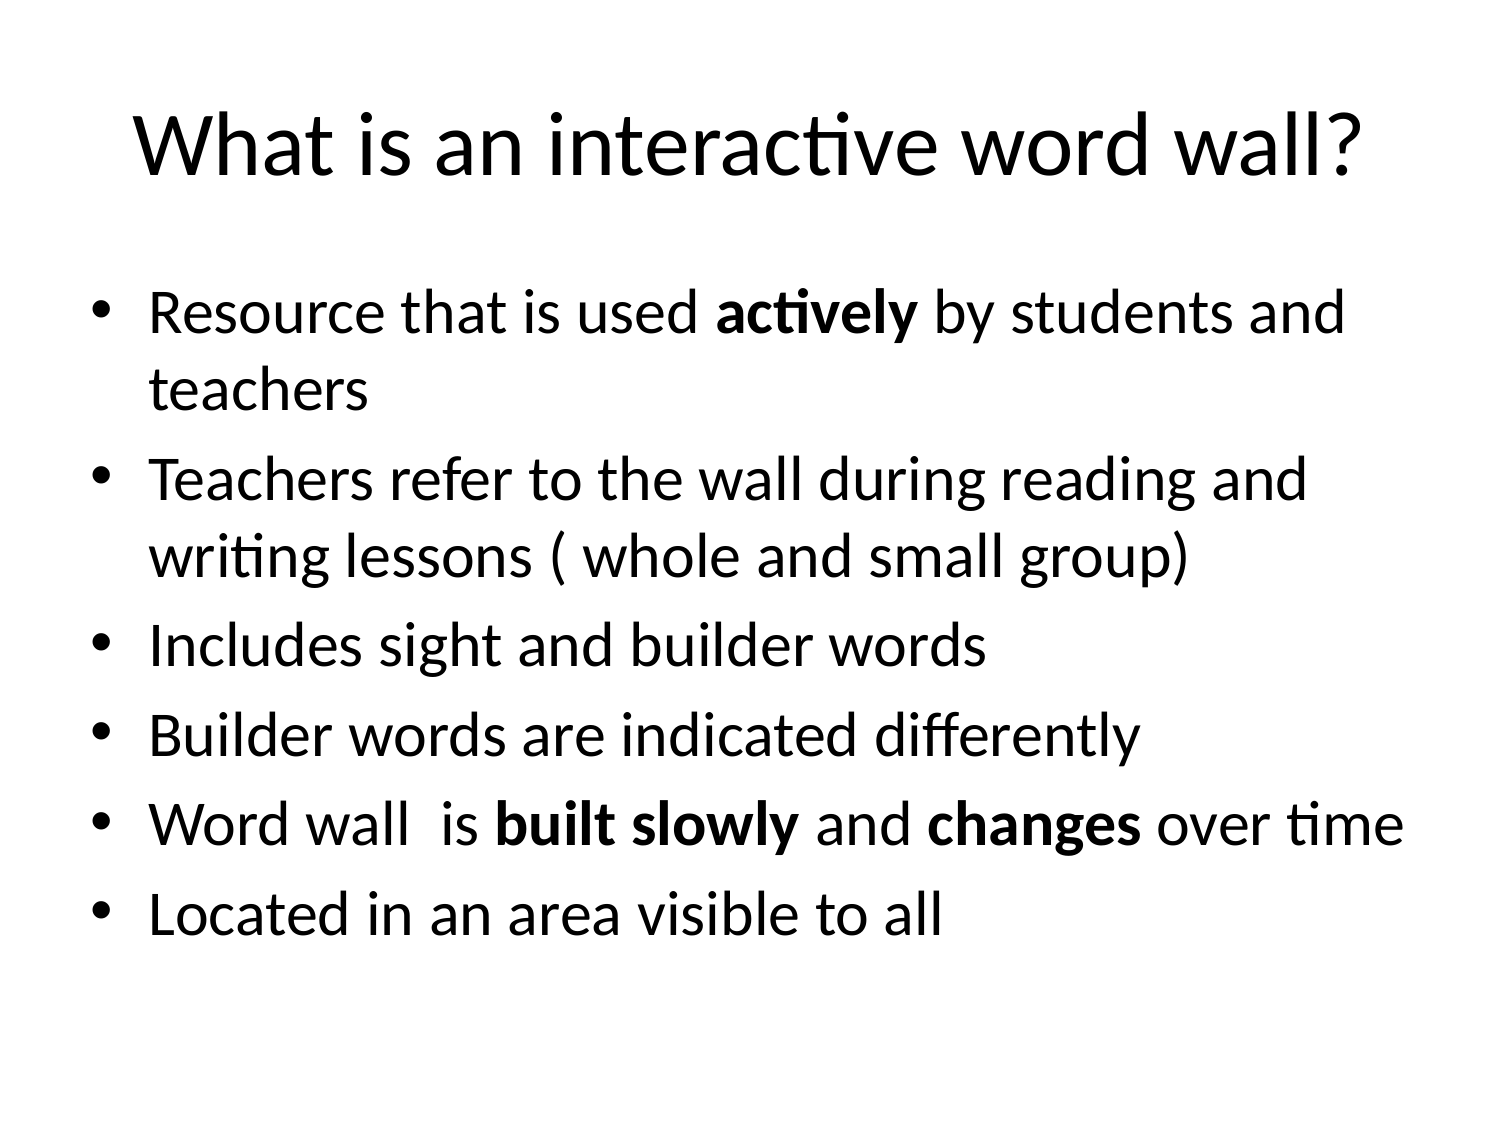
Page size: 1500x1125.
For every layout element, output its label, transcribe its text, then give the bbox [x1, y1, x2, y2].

list Resource that is used actively by students and teachers Teachers refer to the wall during reading and writing lessons ( whole and small group) Includes sight and builder words Builder words are indicated differently Word wall is built slowly and changes over time Located in an area visible to all [75, 262, 1425, 1005]
title What is an interactive word wall? [75, 45, 1425, 233]
